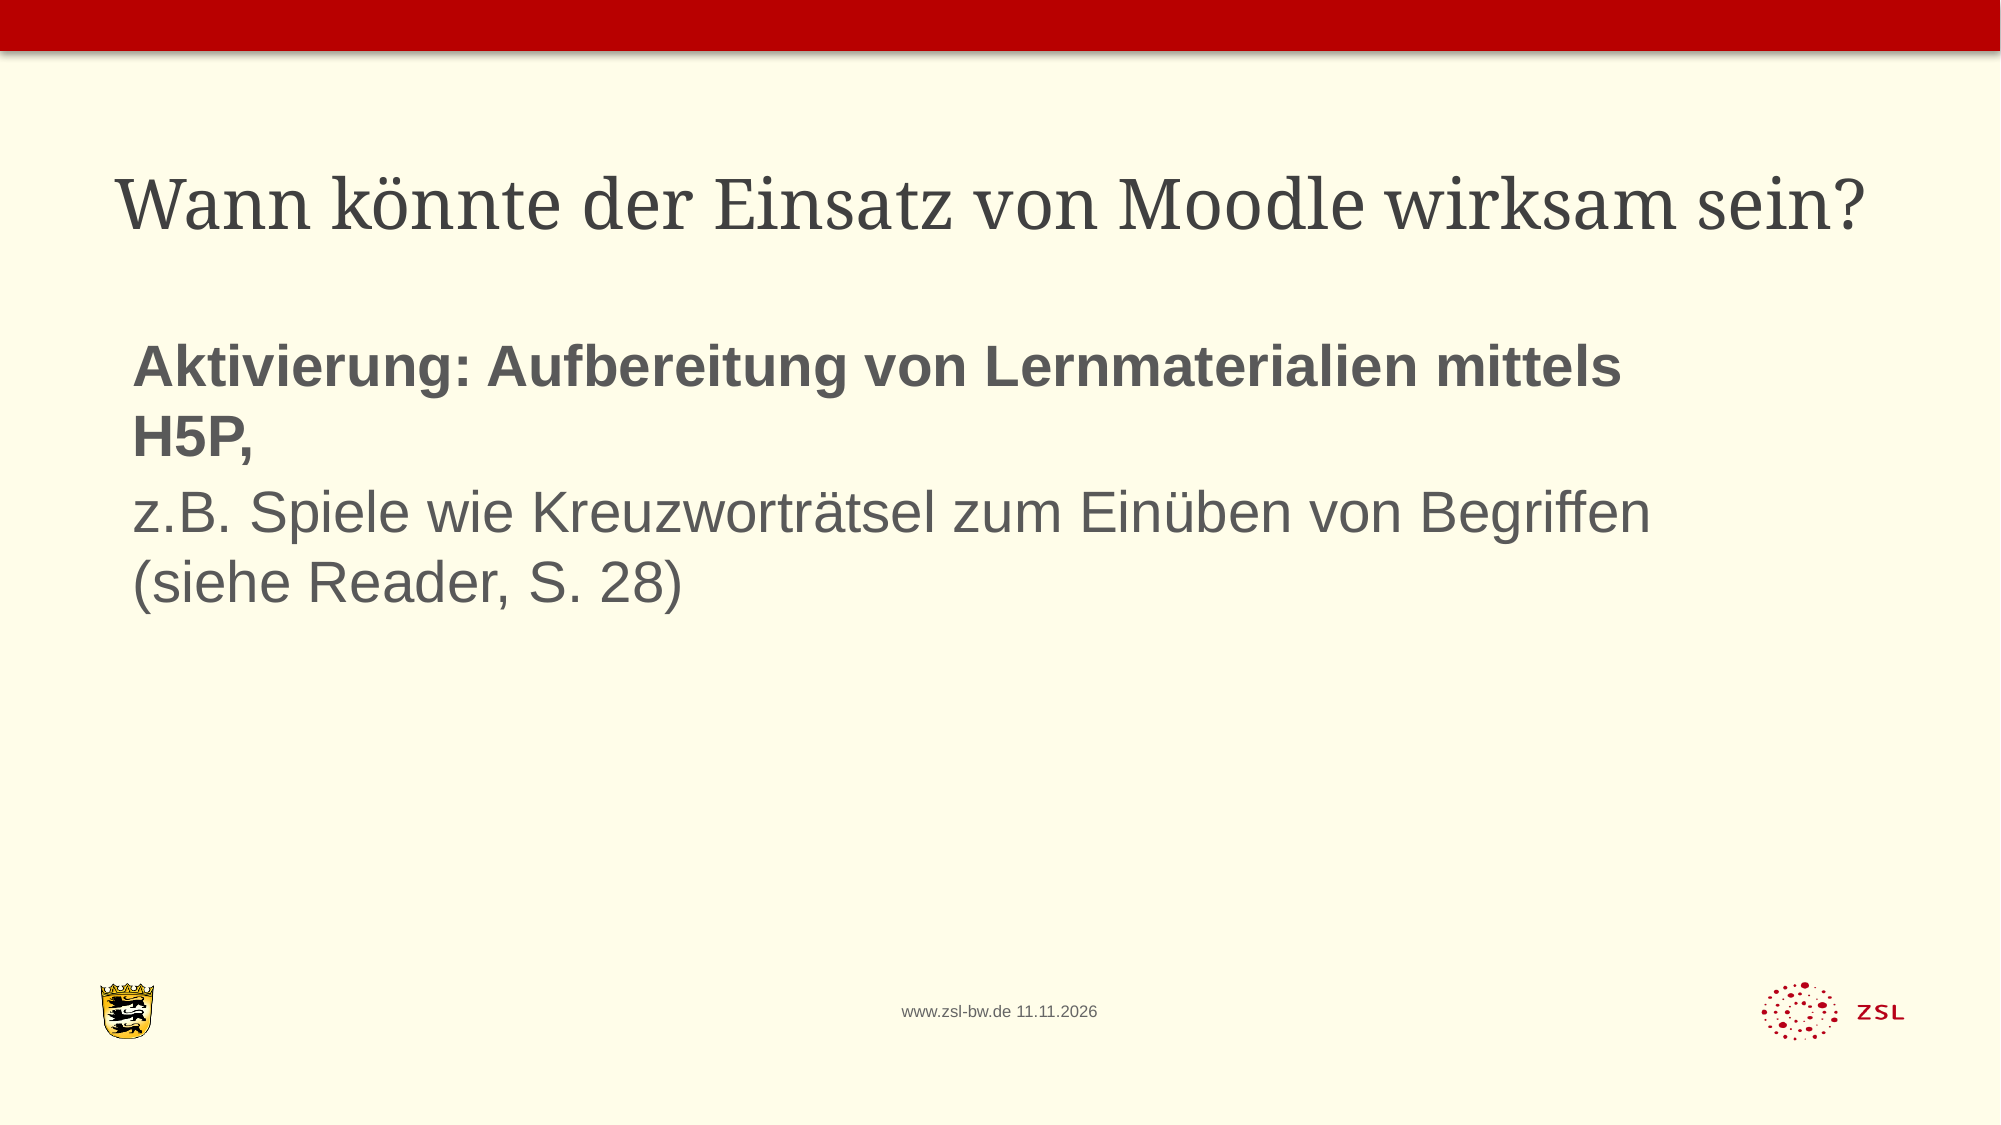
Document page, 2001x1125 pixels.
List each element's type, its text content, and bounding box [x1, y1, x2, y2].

picture [98, 981, 156, 1041]
picture [1760, 981, 1905, 1041]
title Wann könnte der Einsatz von Moodle wirksam sein? [99, 113, 1900, 289]
list Aktivierung: Aufbereitung von Lernmaterialien mittels H5P, z.B. Spiele wie Kreuzworträtsel zum Einüben von Begriffen (siehe Reader, S. 28) [99, 321, 1766, 983]
